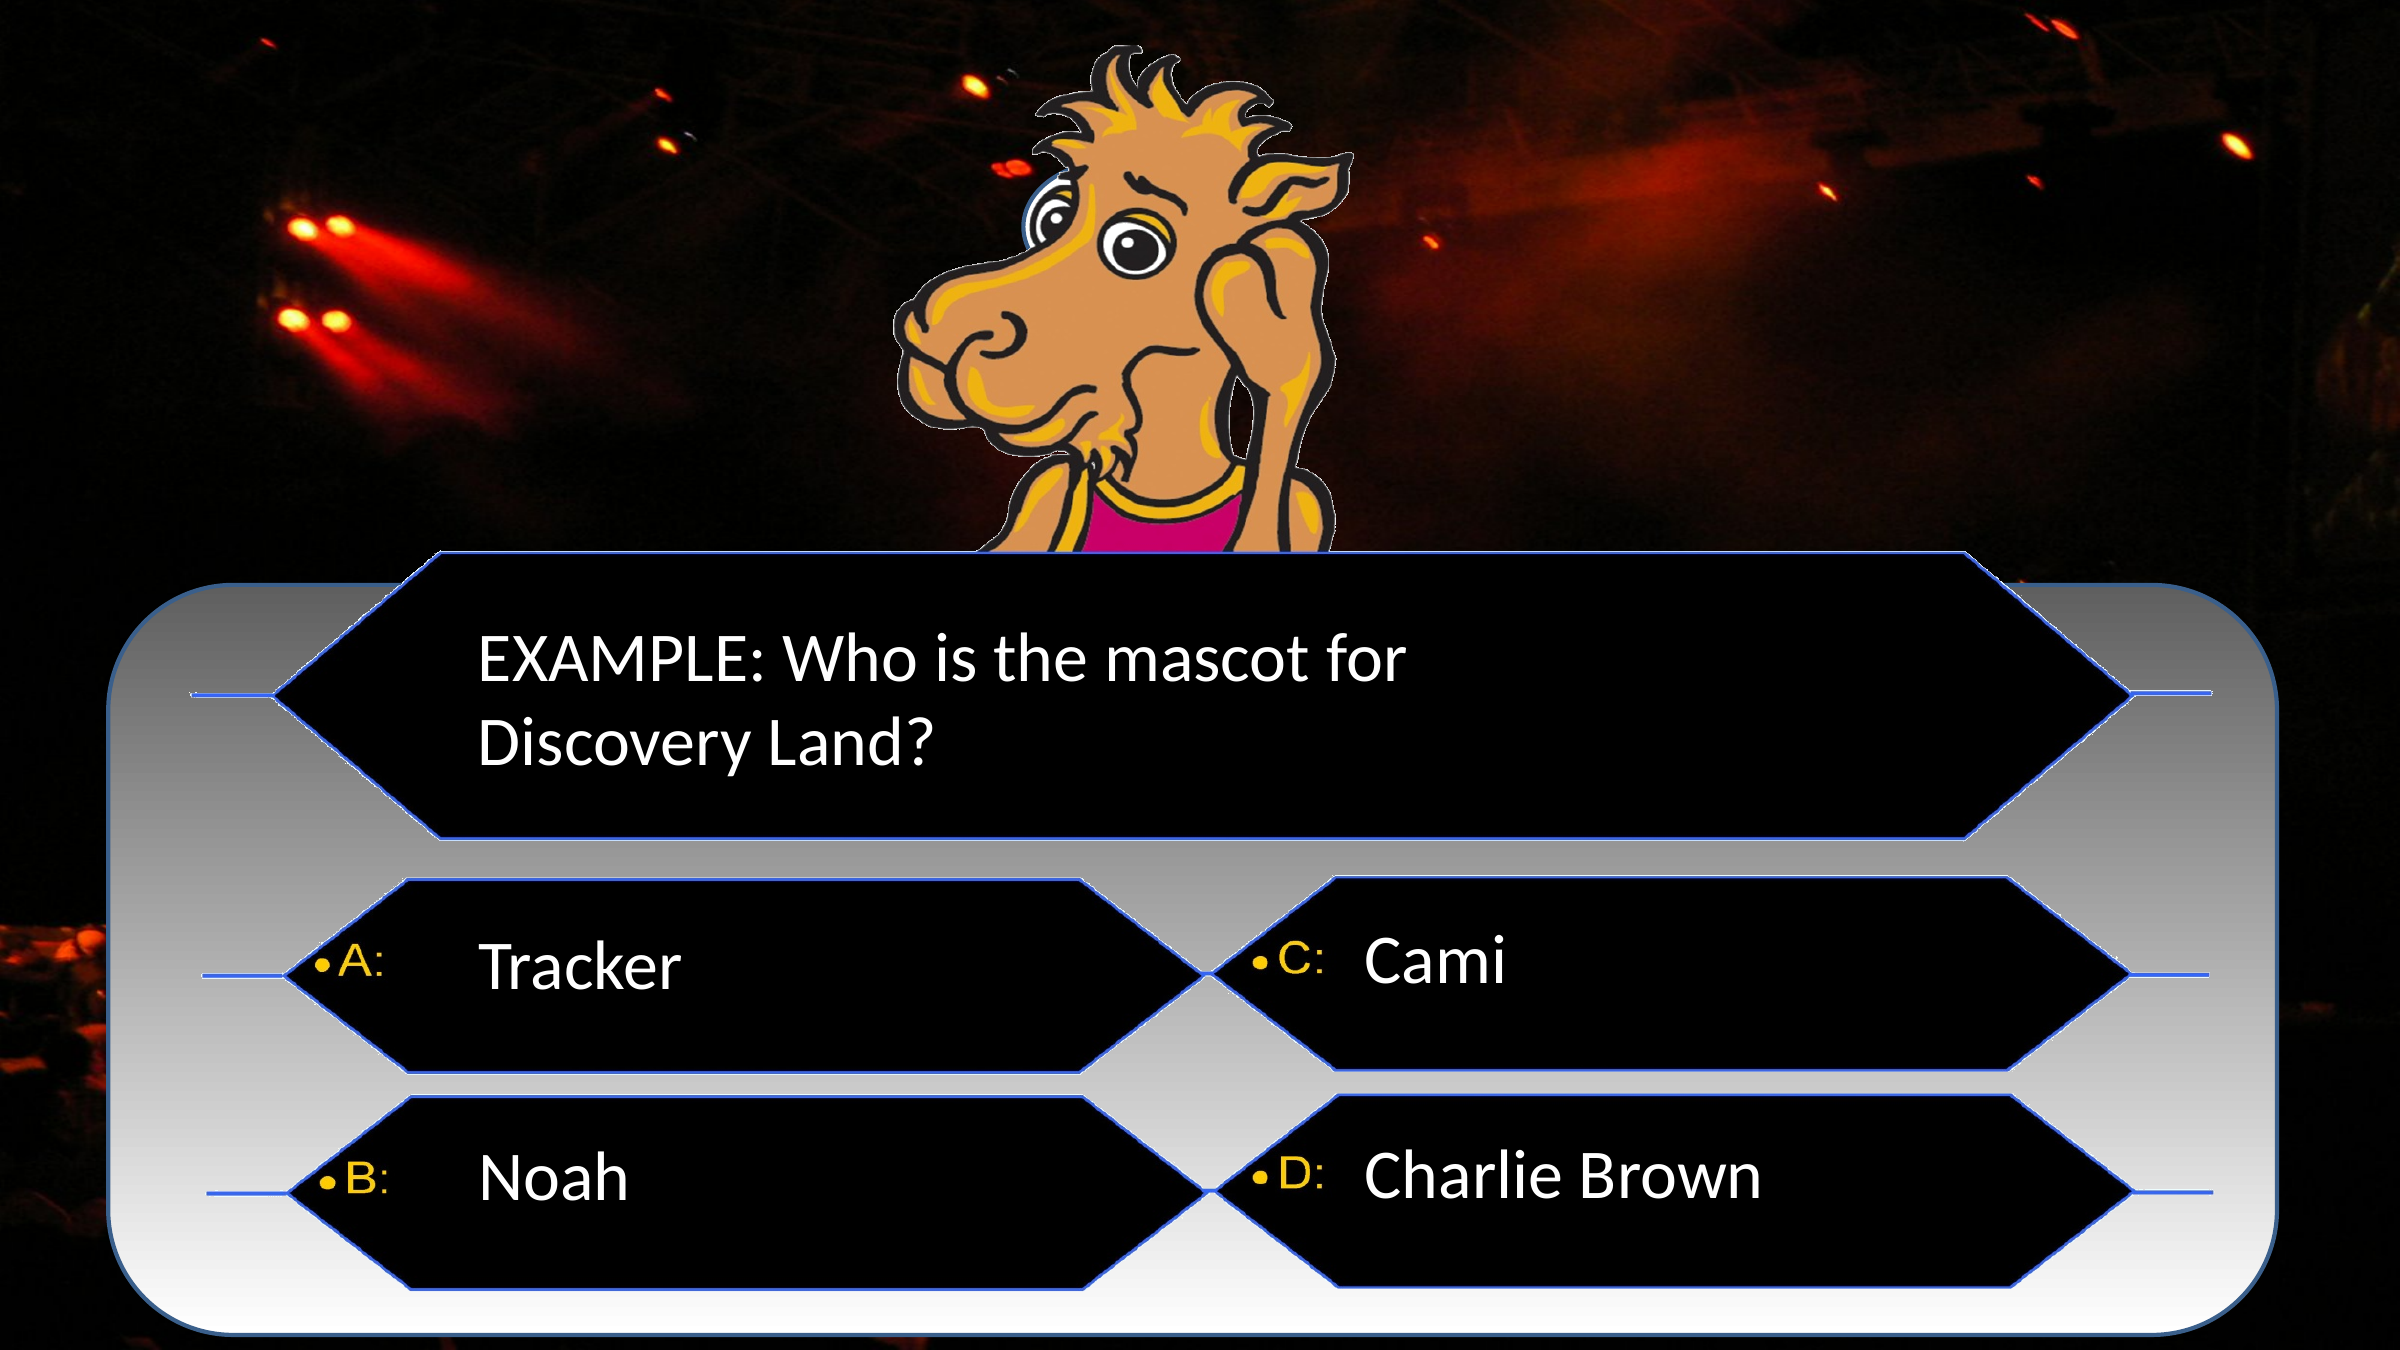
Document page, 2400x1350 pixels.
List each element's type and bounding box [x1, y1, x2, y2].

text_box [189, 44, 2215, 1350]
picture [0, 0, 2400, 1350]
